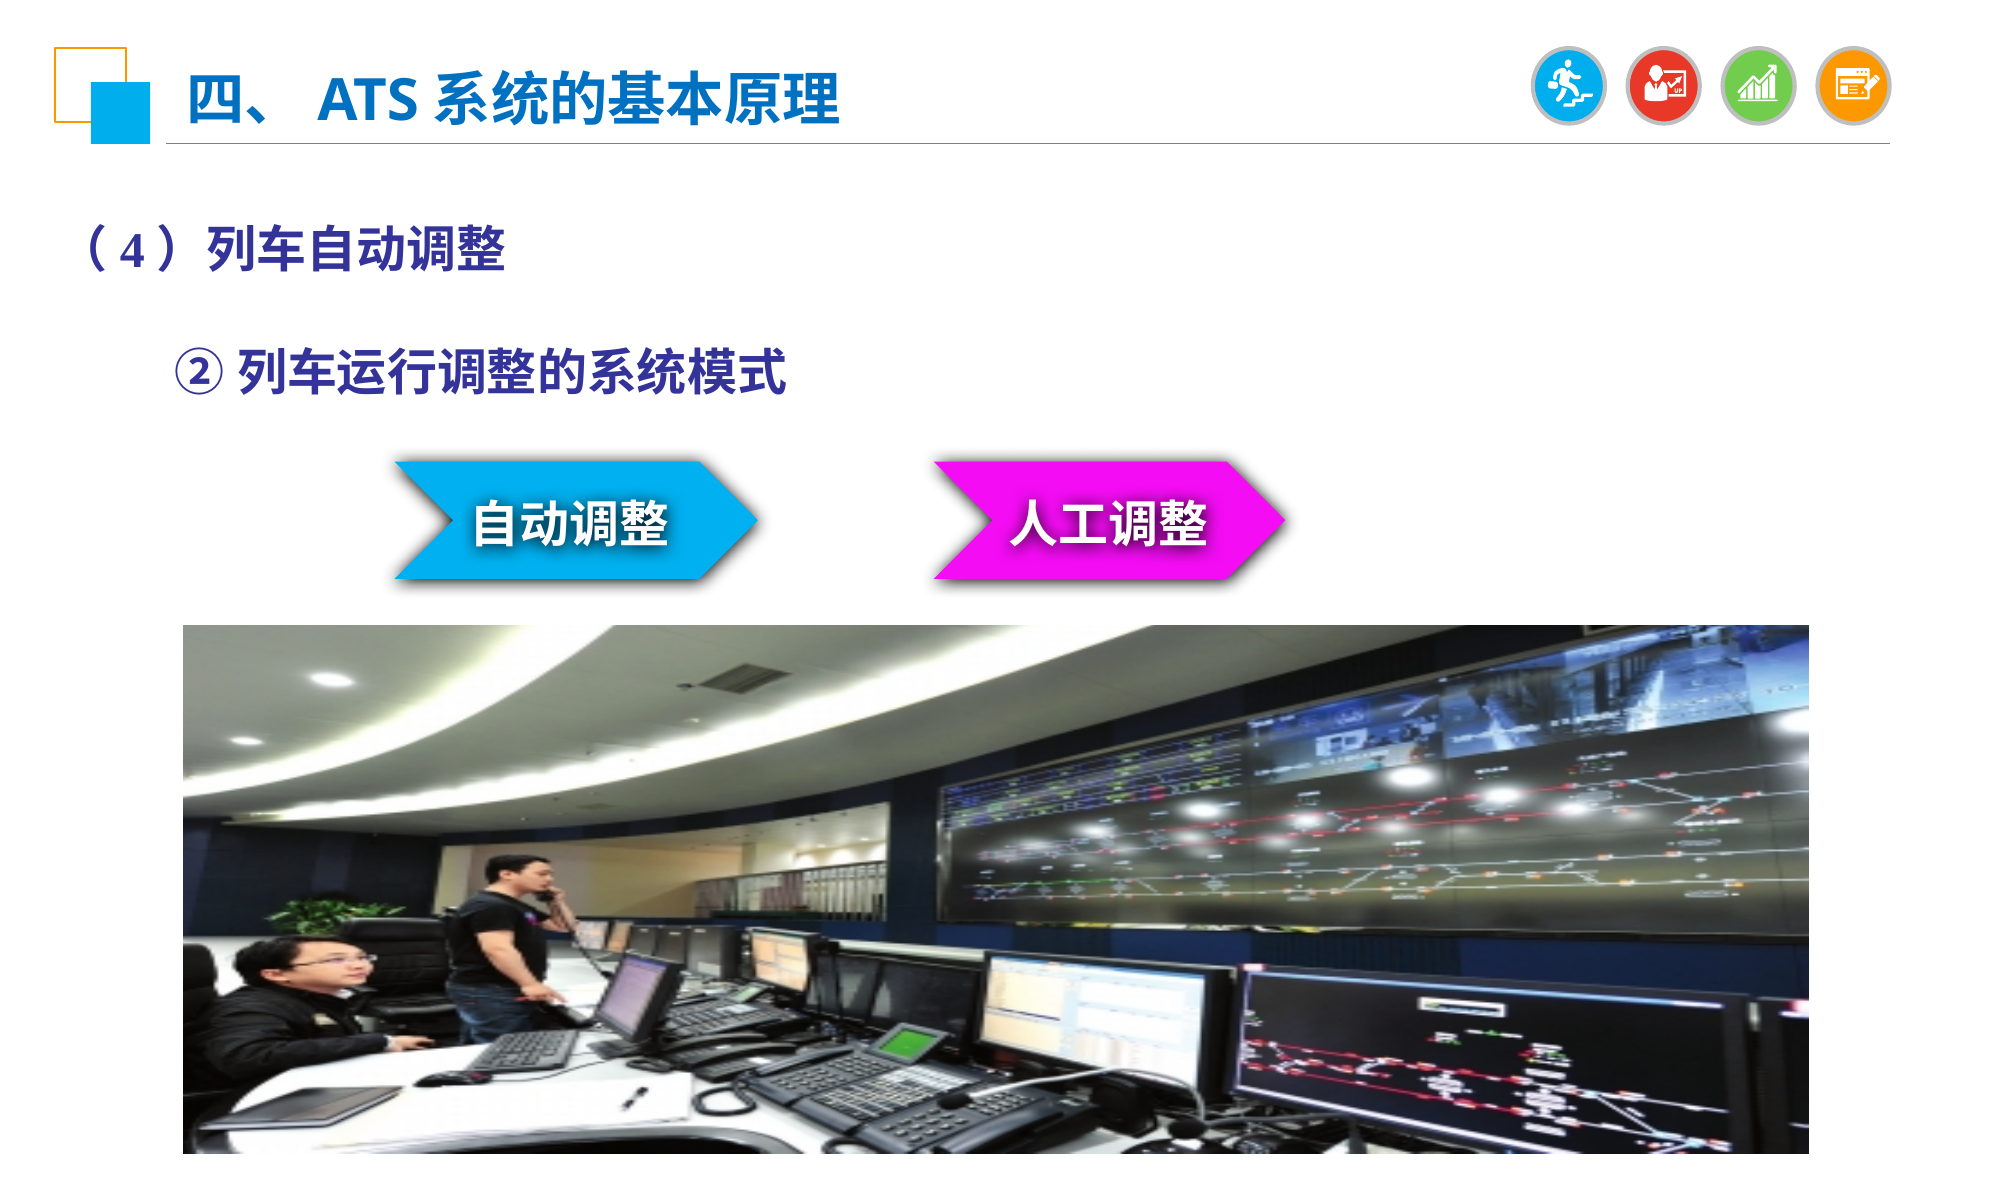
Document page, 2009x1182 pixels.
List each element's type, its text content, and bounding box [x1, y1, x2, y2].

text_box 四、ATS系统的基本原理 [166, 51, 862, 142]
text_box （4）列车自动调整 [43, 210, 1403, 285]
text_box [933, 461, 1286, 580]
picture [183, 625, 1809, 1154]
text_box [394, 461, 759, 580]
text_box ②列车运行调整的系统模式 [160, 332, 1520, 408]
